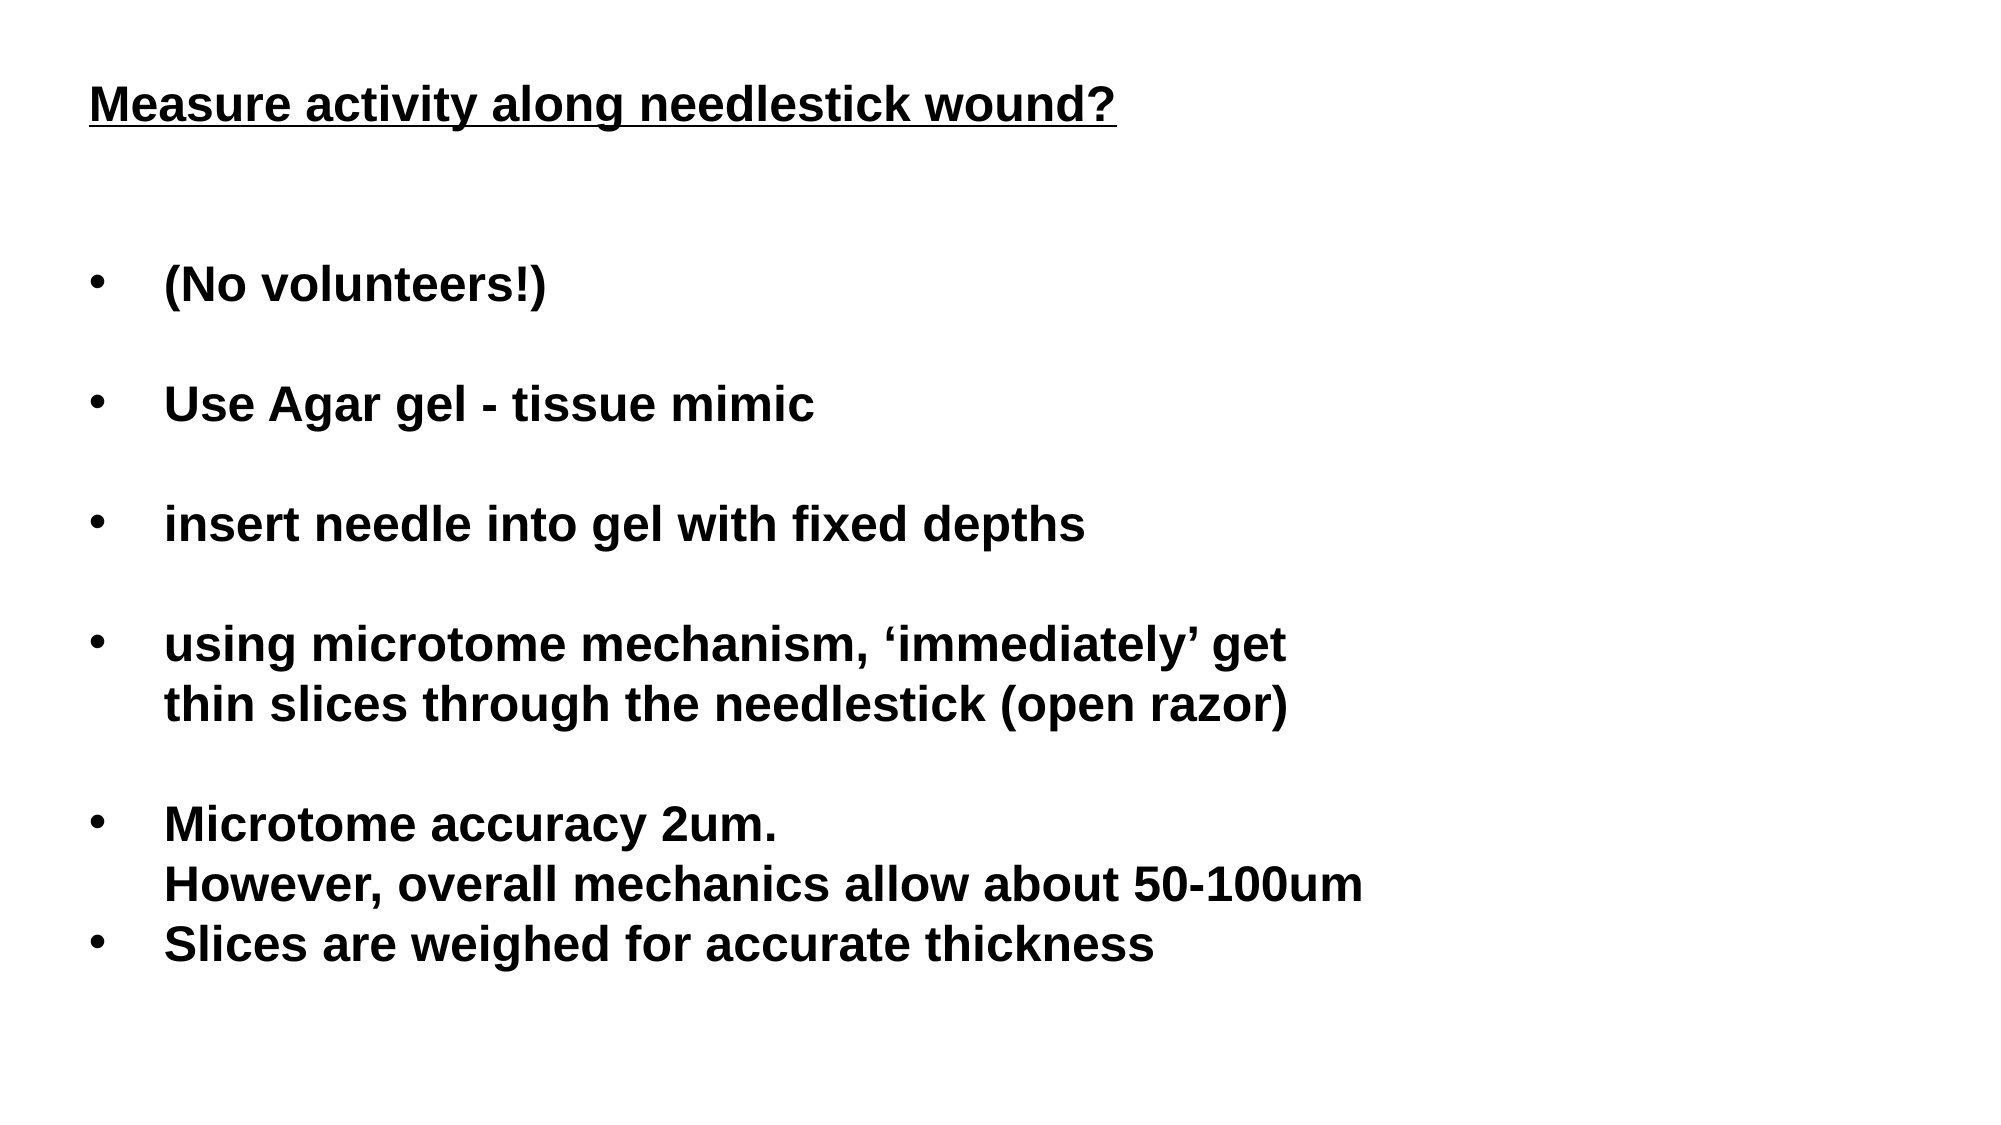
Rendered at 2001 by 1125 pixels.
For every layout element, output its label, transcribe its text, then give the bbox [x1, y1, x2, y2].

text_box Measure activity along needlestick wound? (No volunteers!) Use Agar gel - tissue mimic insert needle into gel with fixed depths using microtome mechanism, ‘immediately’ get thin slices through the needlestick (open razor) Microtome accuracy 2um. However, overall mechanics allow about 50-100um Slices are weighed for accurate thickness [74, 64, 1397, 1125]
